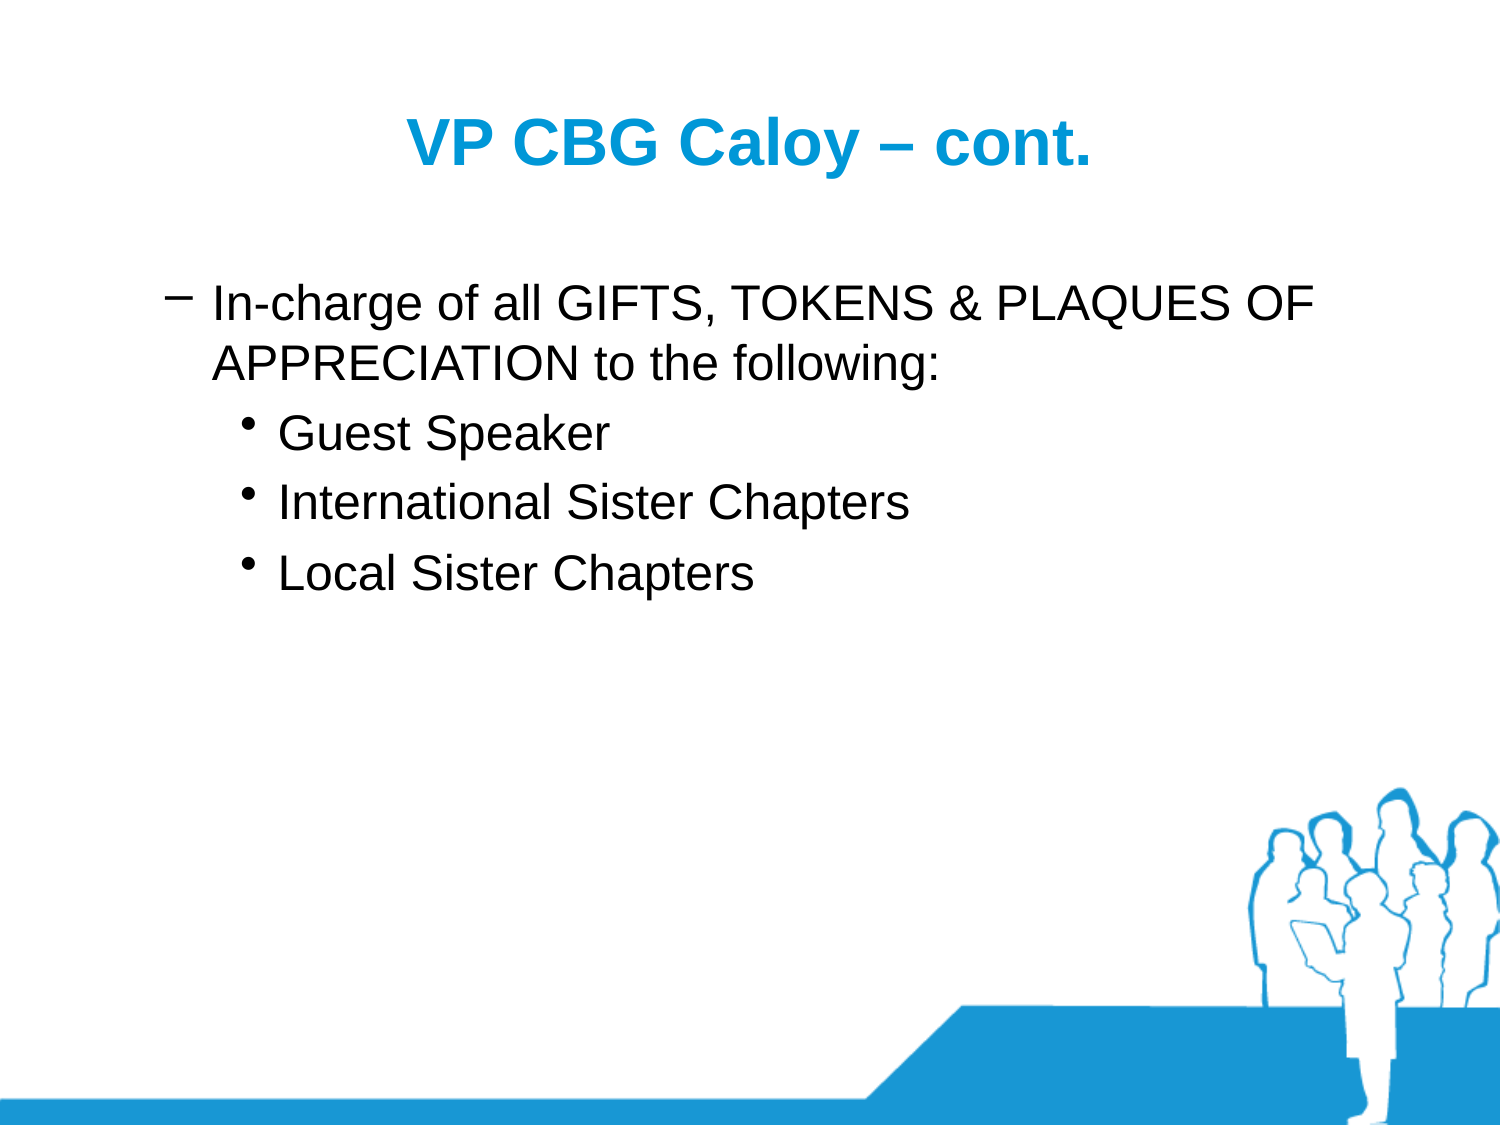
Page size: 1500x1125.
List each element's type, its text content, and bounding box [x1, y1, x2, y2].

picture [0, 0, 1500, 1125]
list In-charge of all GIFTS, TOKENS & PLAQUES OF APPRECIATION to the following: Guest Speaker International Sister Chapters Local Sister Chapters [74, 262, 1426, 1006]
title VP CBG Caloy – cont. [74, 44, 1426, 233]
